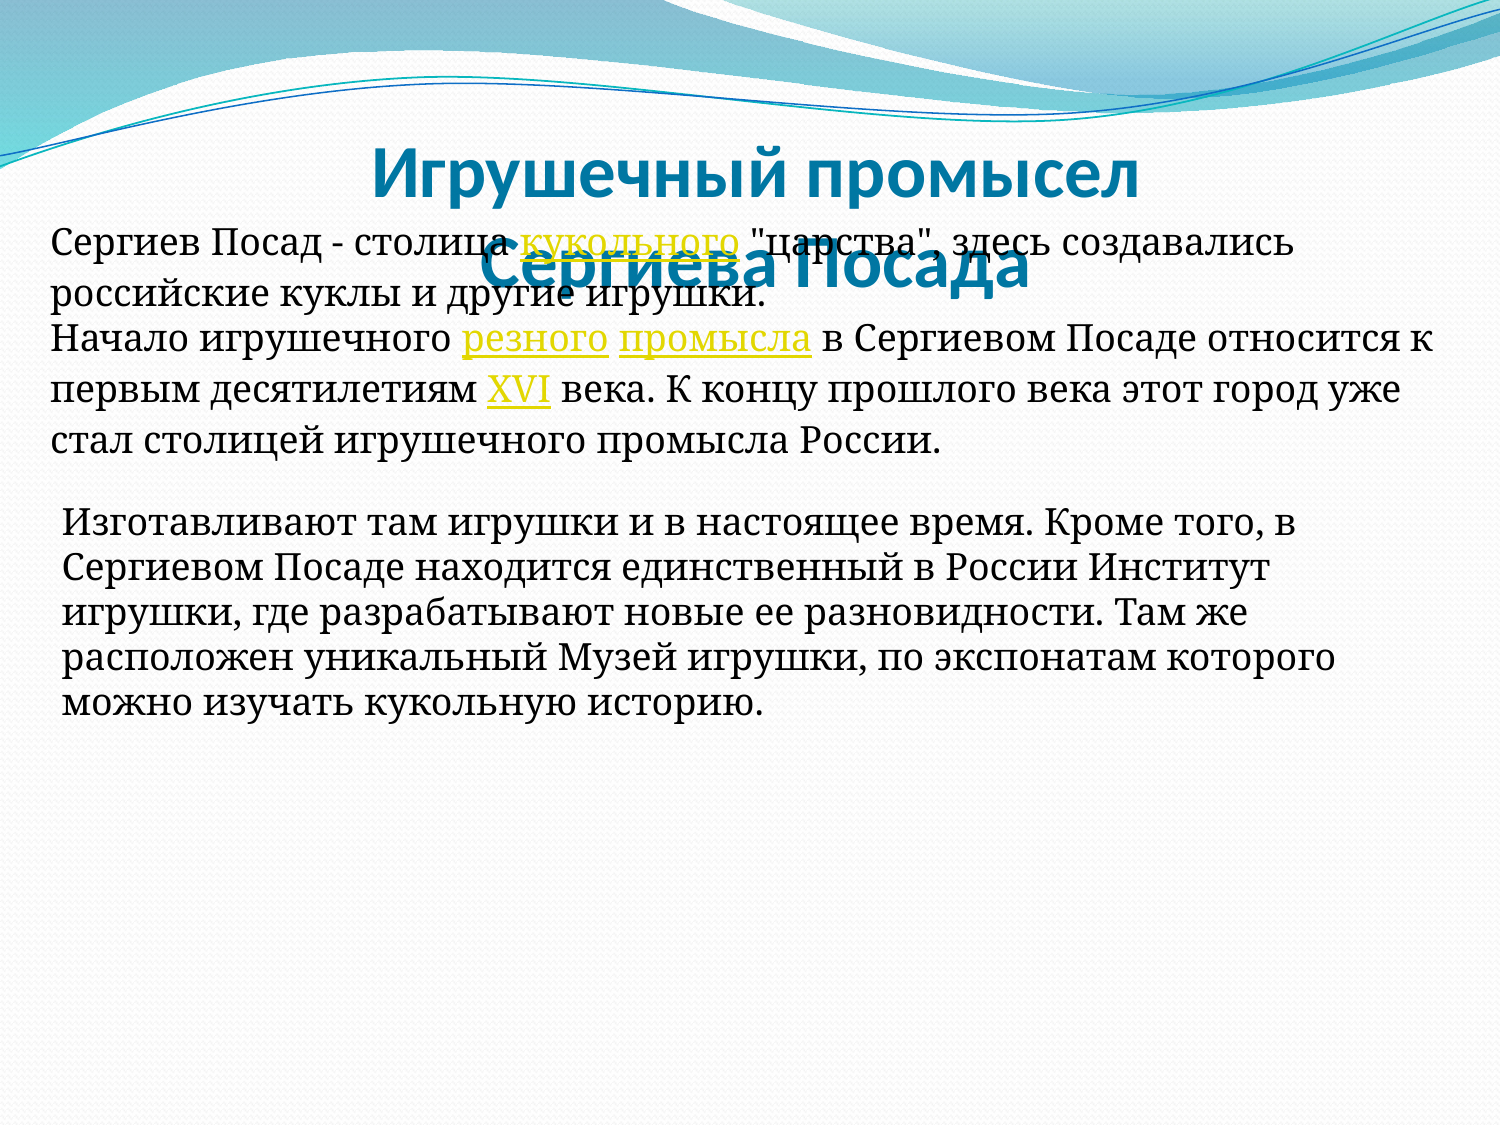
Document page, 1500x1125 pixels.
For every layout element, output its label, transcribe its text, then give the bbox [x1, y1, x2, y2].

text_box Изготавливают там игрушки и в настоящее время. Кроме того, в Сергиевом Посаде находится единственный в России Институт игрушки, где разрабатывают новые ее разновидности. Там же расположен уникальный Музей игрушки, по экспонатам которого можно изучать кукольную историю. [46, 445, 1442, 730]
text_box Сергиев Посад - столица кукольного "царства", здесь создавались российские куклы и другие игрушки. Начало игрушечного резного промысла в Сергиевом Посаде относится к первым десятилетиям XVI века. К концу прошлого века этот город уже стал столицей игрушечного промысла России. [35, 210, 1454, 874]
title Игрушечный промысел Сергиева Посада [75, 115, 1438, 210]
